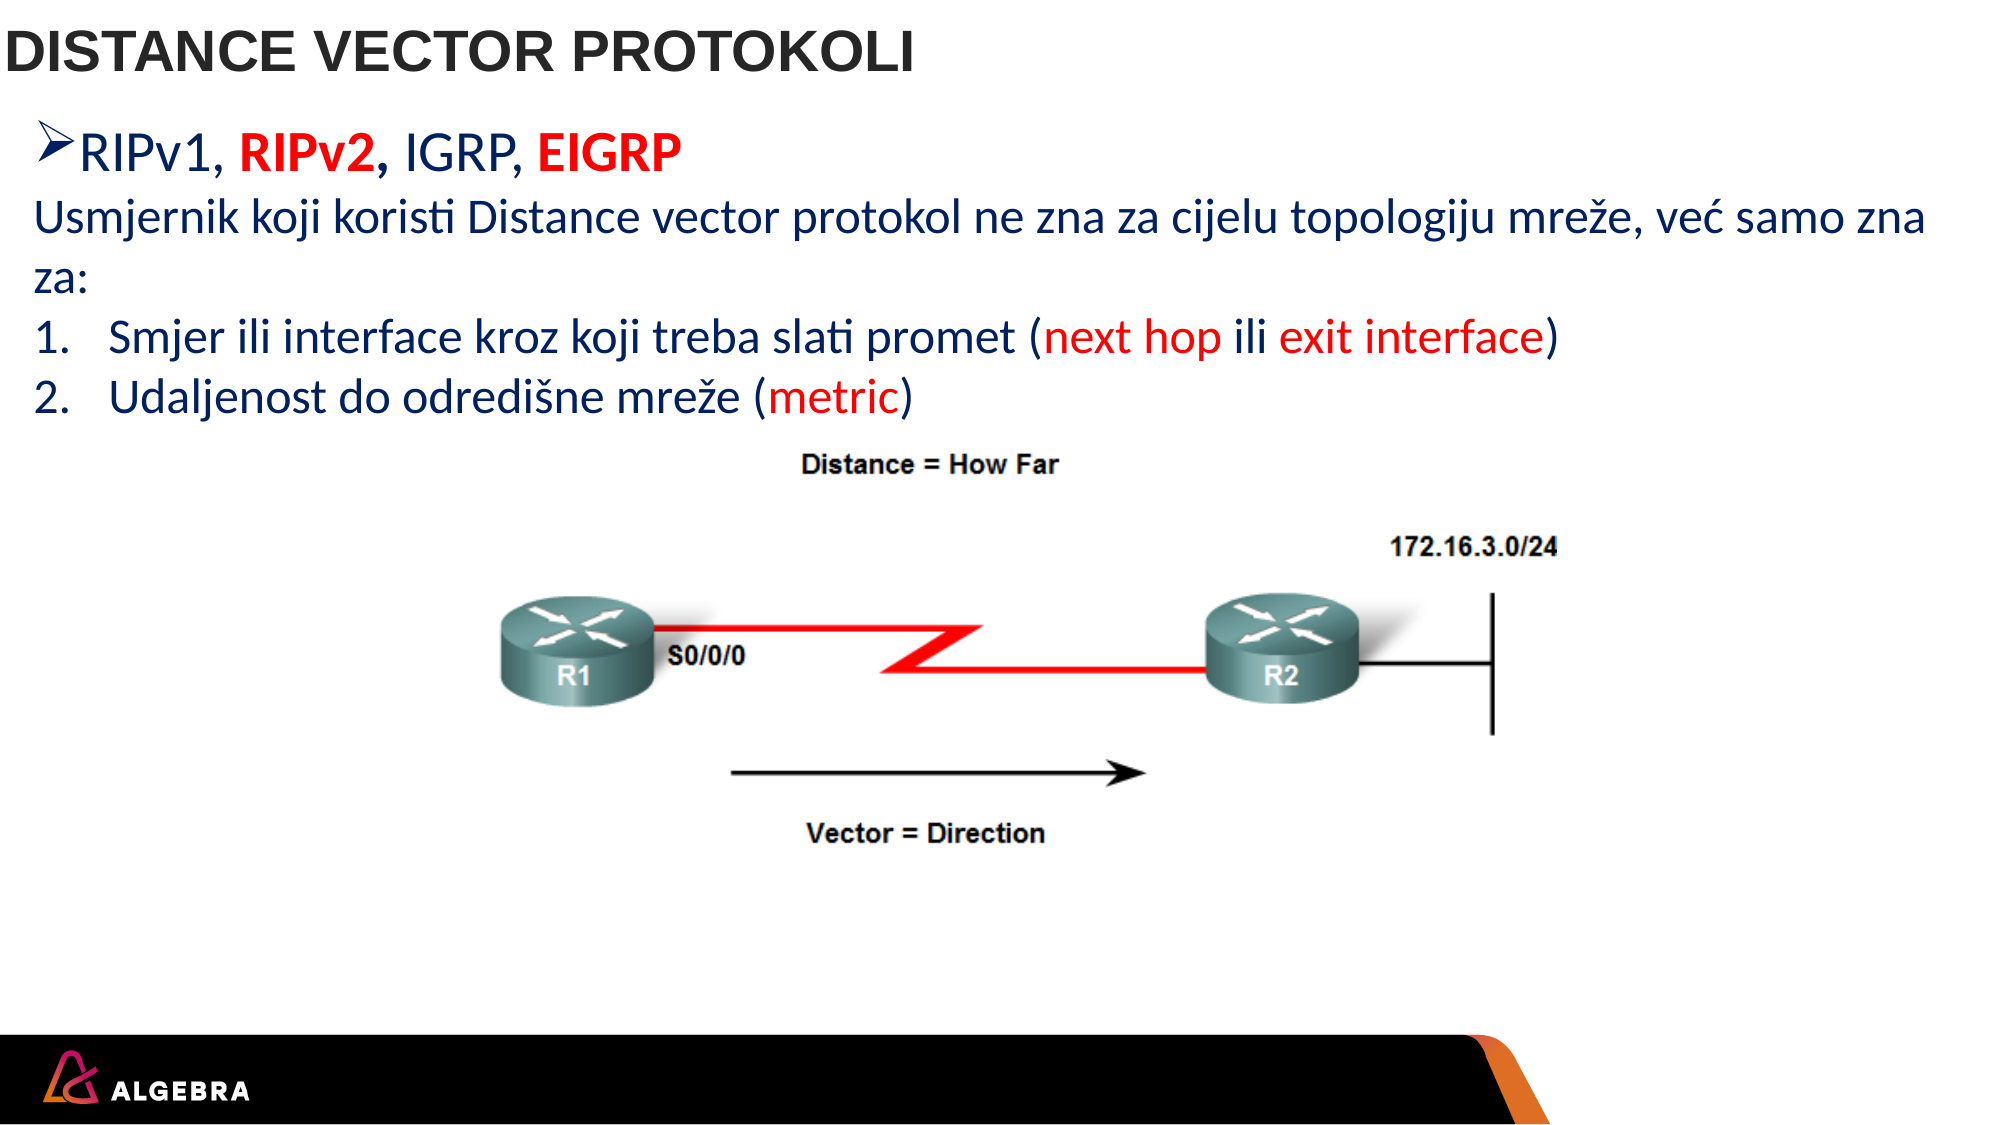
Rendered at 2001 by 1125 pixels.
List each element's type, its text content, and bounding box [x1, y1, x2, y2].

text_box RIPv1, RIPv2, IGRP, EIGRP Usmjernik koji koristi Distance vector protokol ne zna za cijelu topologiju mreže, već samo zna za: Smjer ili interface kroz koji treba slati promet (next hop ili exit interface) Udaljenost do odredišne mreže (metric) [18, 106, 1955, 581]
picture [443, 439, 1557, 855]
picture [0, 1034, 1733, 1125]
title DISTANCE VECTOR PROTOKOLI [0, 0, 1294, 107]
